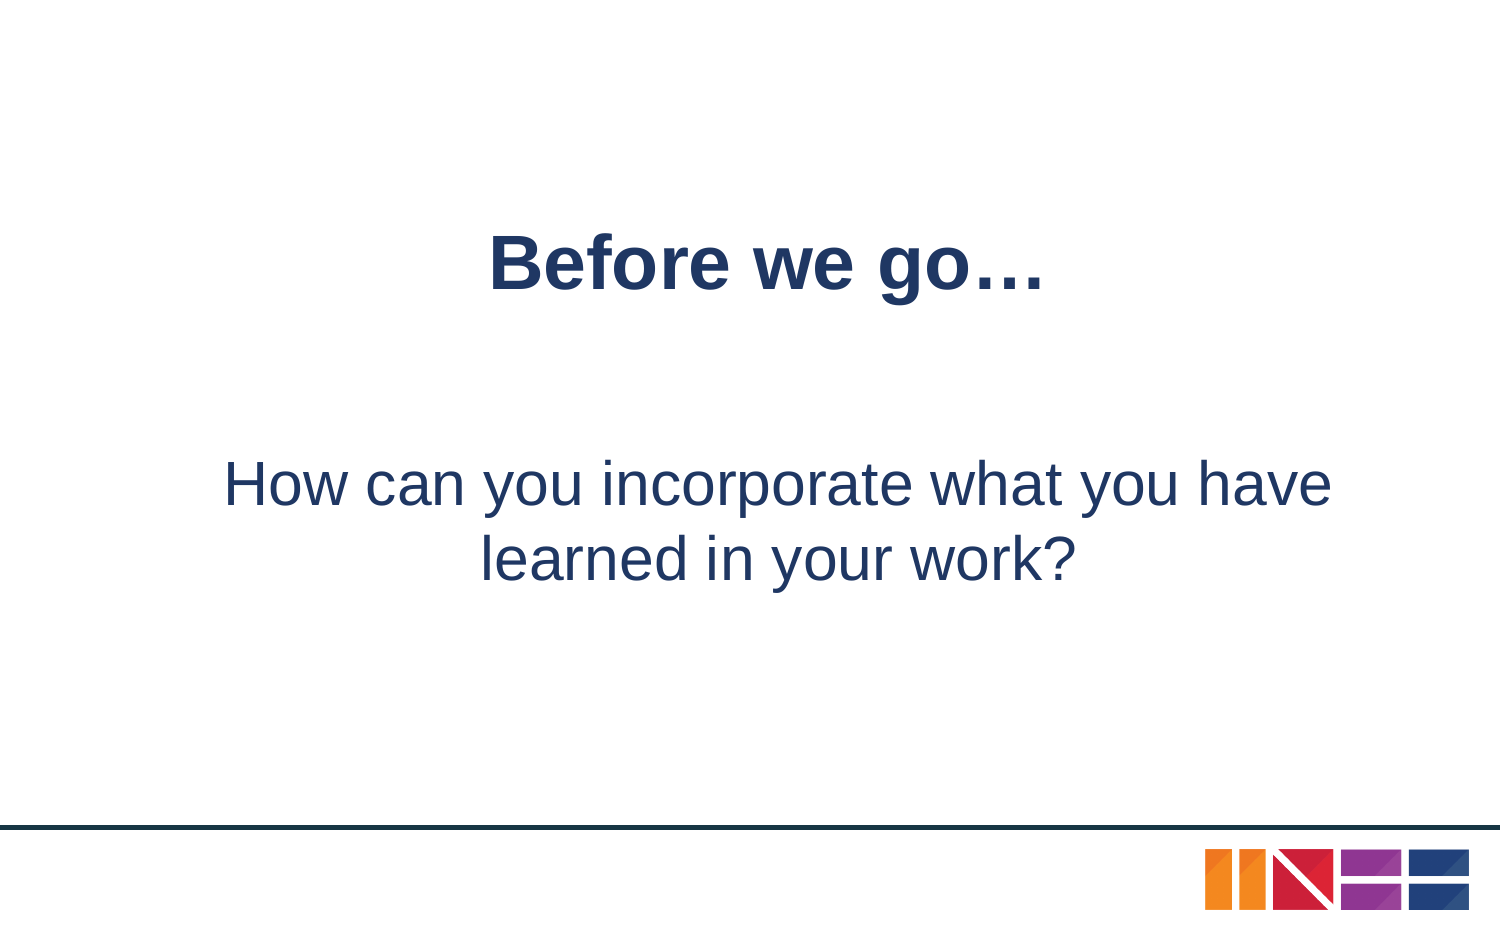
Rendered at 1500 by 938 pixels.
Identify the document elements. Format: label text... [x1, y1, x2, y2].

picture [1205, 849, 1469, 910]
list Before we go… How can you incorporate what you have learned in your work? [124, 206, 1376, 592]
